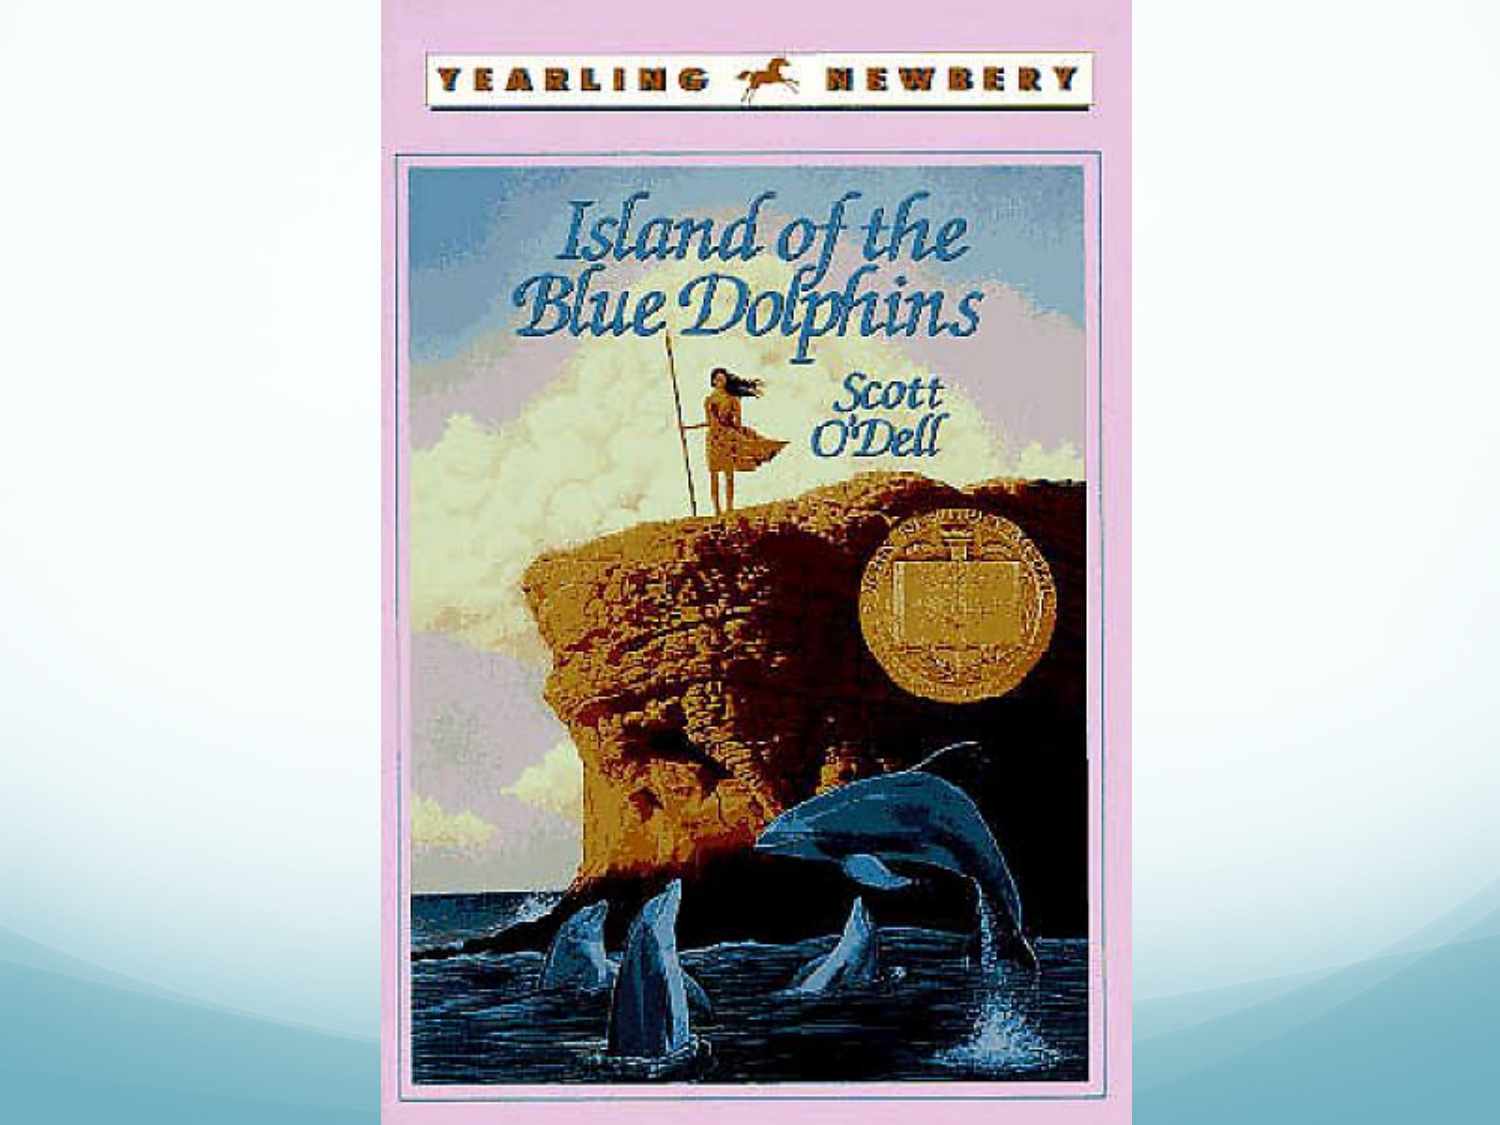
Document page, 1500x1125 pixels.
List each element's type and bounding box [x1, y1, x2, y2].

picture [380, 0, 1132, 1125]
